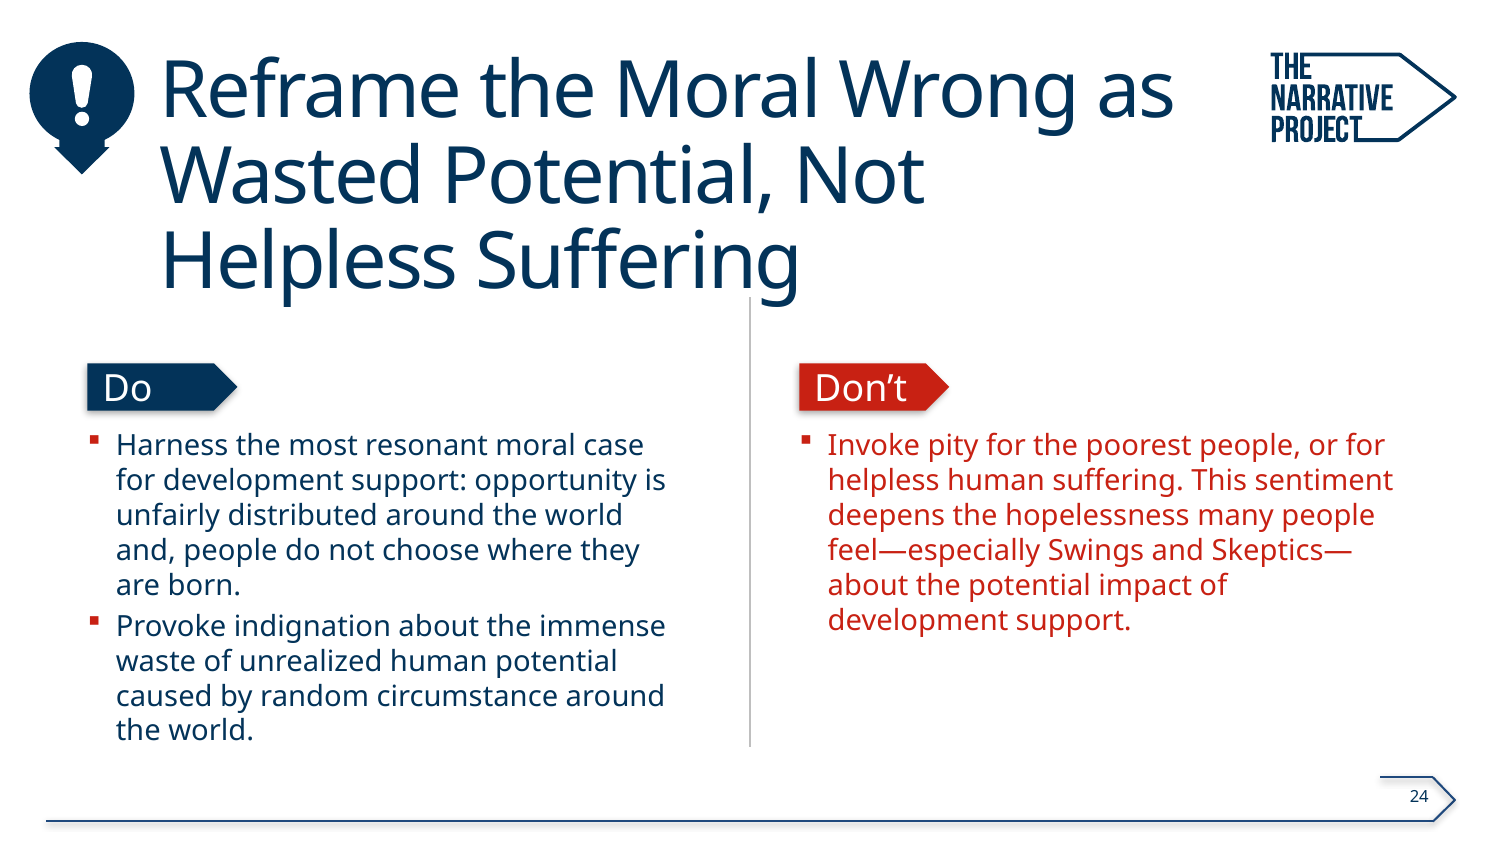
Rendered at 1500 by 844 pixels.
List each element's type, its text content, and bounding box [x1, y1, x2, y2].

title Reframe the Moral Wrong as Wasted Potential, Not Helpless Suffering [159, 49, 1247, 146]
list Invoke pity for the poorest people, or for helpless human suffering. This sentiment deepens the hopelessness many people feel—especially Swings and Skeptics—about the potential impact of development support. [799, 418, 1400, 824]
text_box Don’t [798, 362, 951, 412]
list Harness the most resonant moral case for development support: opportunity is unfairly distributed around the world and, people do not choose where they are born. Provoke indignation about the immense waste of unrealized human potential caused by random circumstance around the world. [87, 418, 688, 824]
text_box Do [86, 362, 239, 412]
slide_number 24 [1093, 775, 1444, 820]
